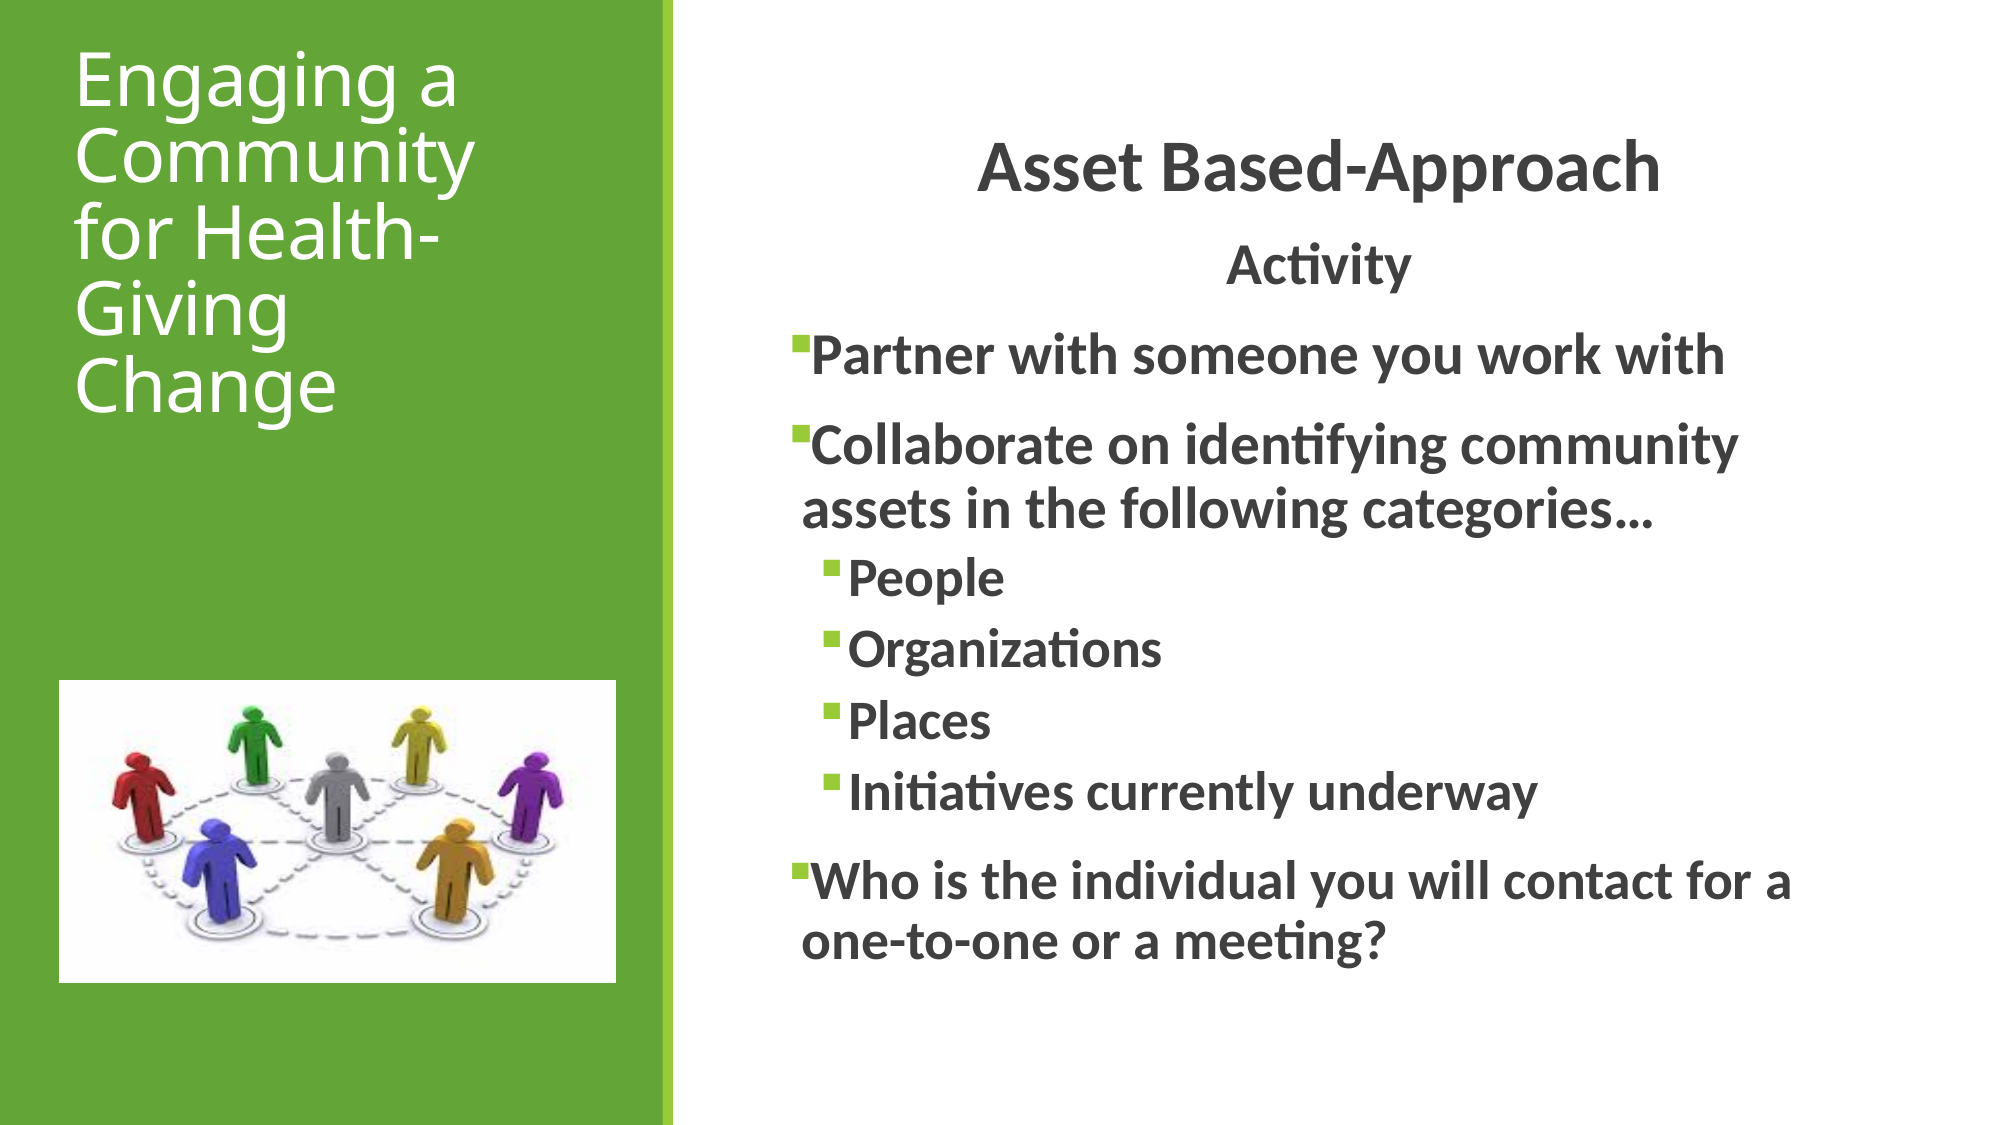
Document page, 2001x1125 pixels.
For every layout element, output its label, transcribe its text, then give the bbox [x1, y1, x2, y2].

title Engaging a Community for Health-Giving Change [59, 59, 584, 435]
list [58, 680, 617, 983]
list Asset Based-Approach Activity Partner with someone you work with Collaborate on identifying community assets in the following categories… People Organizations Places Initiatives currently underway Who is the individual you will contact for a one-to-one or a meeting? [787, 120, 1853, 983]
